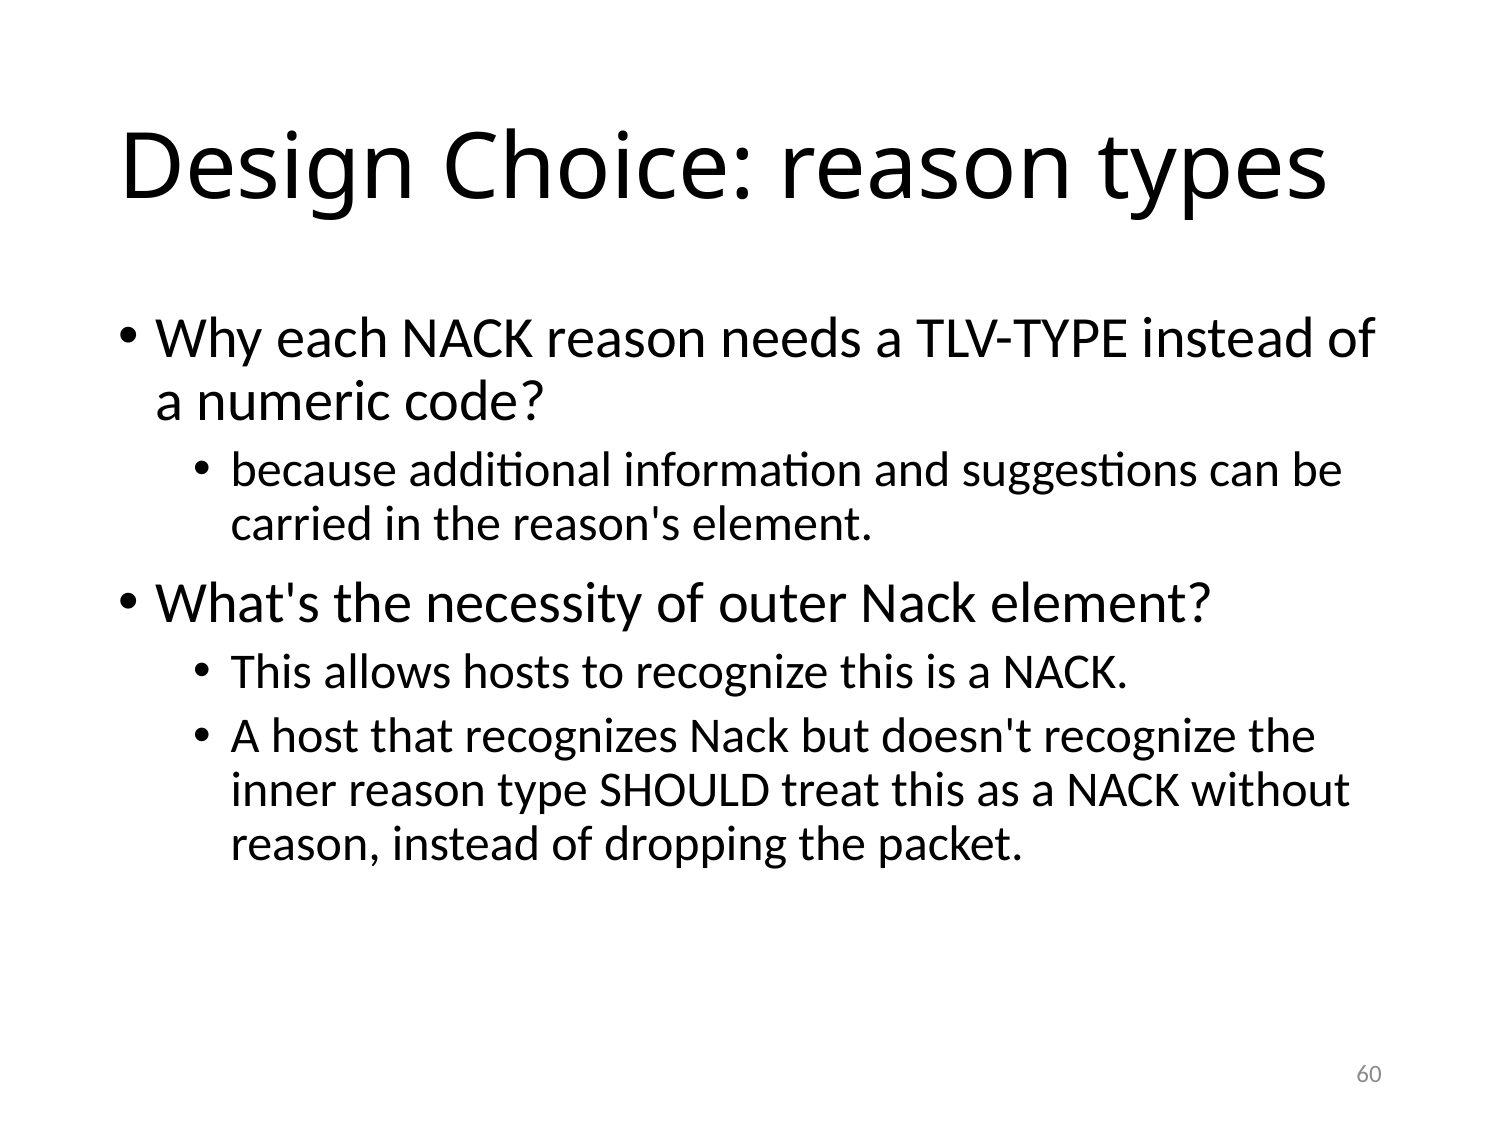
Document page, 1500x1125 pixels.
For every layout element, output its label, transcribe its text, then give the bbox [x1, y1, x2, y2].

slide_number 60 [1059, 1042, 1397, 1103]
list Why each NACK reason needs a TLV-TYPE instead of a numeric code? because additional information and suggestions can be carried in the reason's element. What's the necessity of outer Nack element? This allows hosts to recognize this is a NACK. A host that recognizes Nack but doesn't recognize the inner reason type SHOULD treat this as a NACK without reason, instead of dropping the packet. [103, 299, 1397, 1014]
title Design Choice: reason types [103, 59, 1397, 278]
